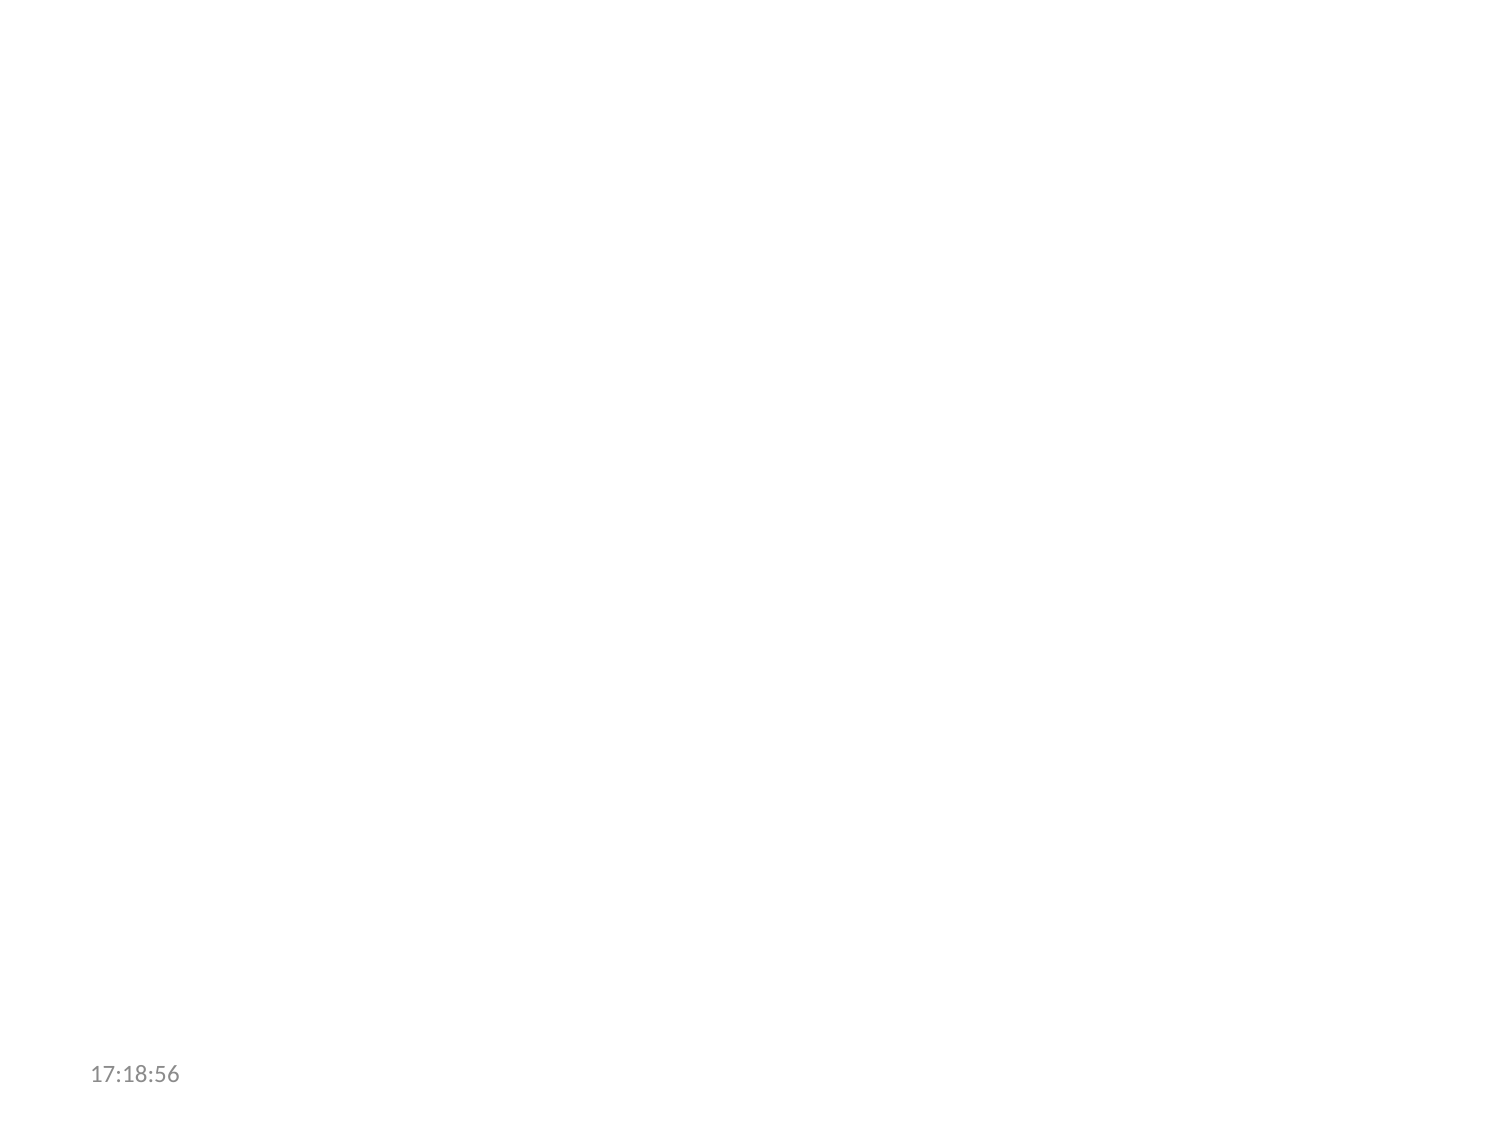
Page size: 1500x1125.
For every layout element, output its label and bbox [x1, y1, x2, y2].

slide_number [75, 1042, 425, 1103]
